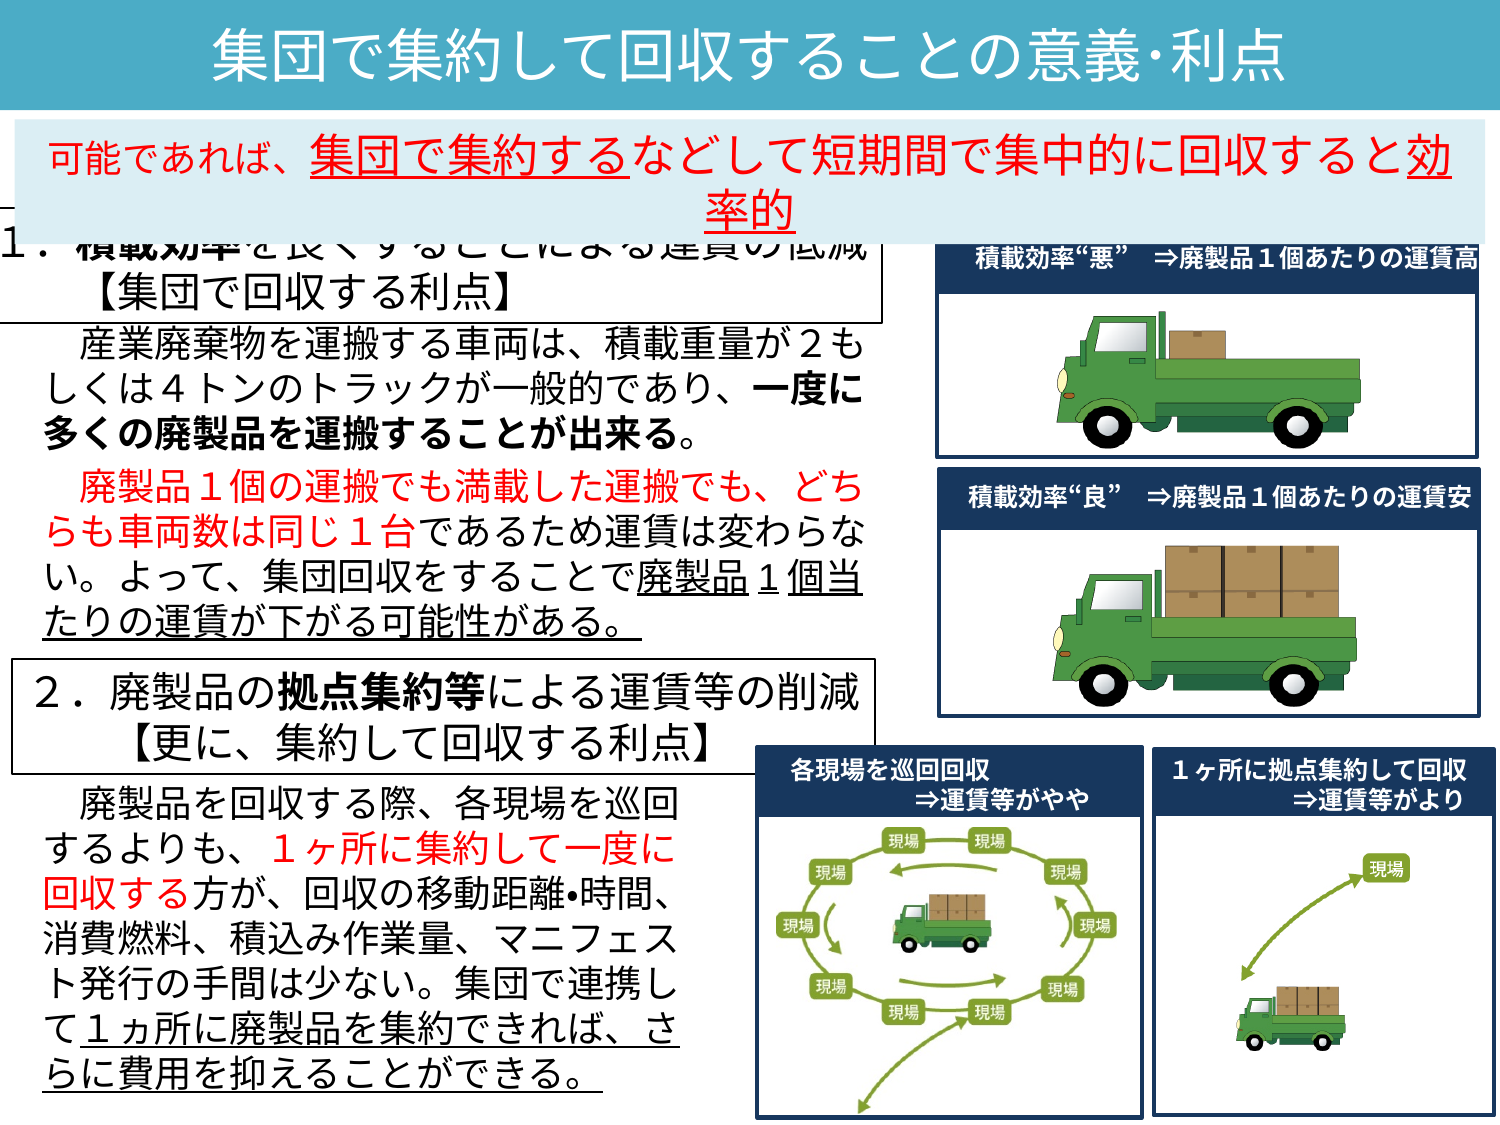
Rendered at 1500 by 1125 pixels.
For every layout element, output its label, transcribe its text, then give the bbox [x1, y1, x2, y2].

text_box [756, 746, 1143, 1118]
text_box ２．廃製品の拠点集約等による運賃等の削減 【更に、集約して回収する利点】 [11, 658, 27, 774]
title 集団で集約して回収することの意義･利点 [0, 0, 1500, 111]
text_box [1153, 747, 1495, 1116]
subtitle 産業廃棄物を運搬する車両は、積載重量が２もしくは４トンのトラックが一般的であり、一度に多くの廃製品を運搬することが出来る。 廃製品１個の運搬でも満載した運搬でも、どちらも車両数は同じ１台であるため運賃は変わらない。よって、集団回収をすることで廃製品1個当たりの運賃が下がる可能性がある。 [27, 312, 916, 981]
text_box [938, 468, 1479, 717]
text_box １．積載効率を良くすることによる運賃の低減 【集団で回収する利点】 [0, 208, 883, 323]
text_box 可能であれば、集団で集約するなどして短期間で集中的に回収すると効率的 [14, 119, 1486, 245]
text_box 廃製品を回収する際、各現場を巡回するよりも、１ヶ所に集約して一度に回収する方が、回収の移動距離・時間、消費燃料、積込み作業量、マニフェスト発行の手間は少ない。集団で連携して１ヵ所に廃製品を集約できれば、さらに費用を抑えることができる。 [27, 772, 727, 1103]
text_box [936, 227, 1483, 458]
